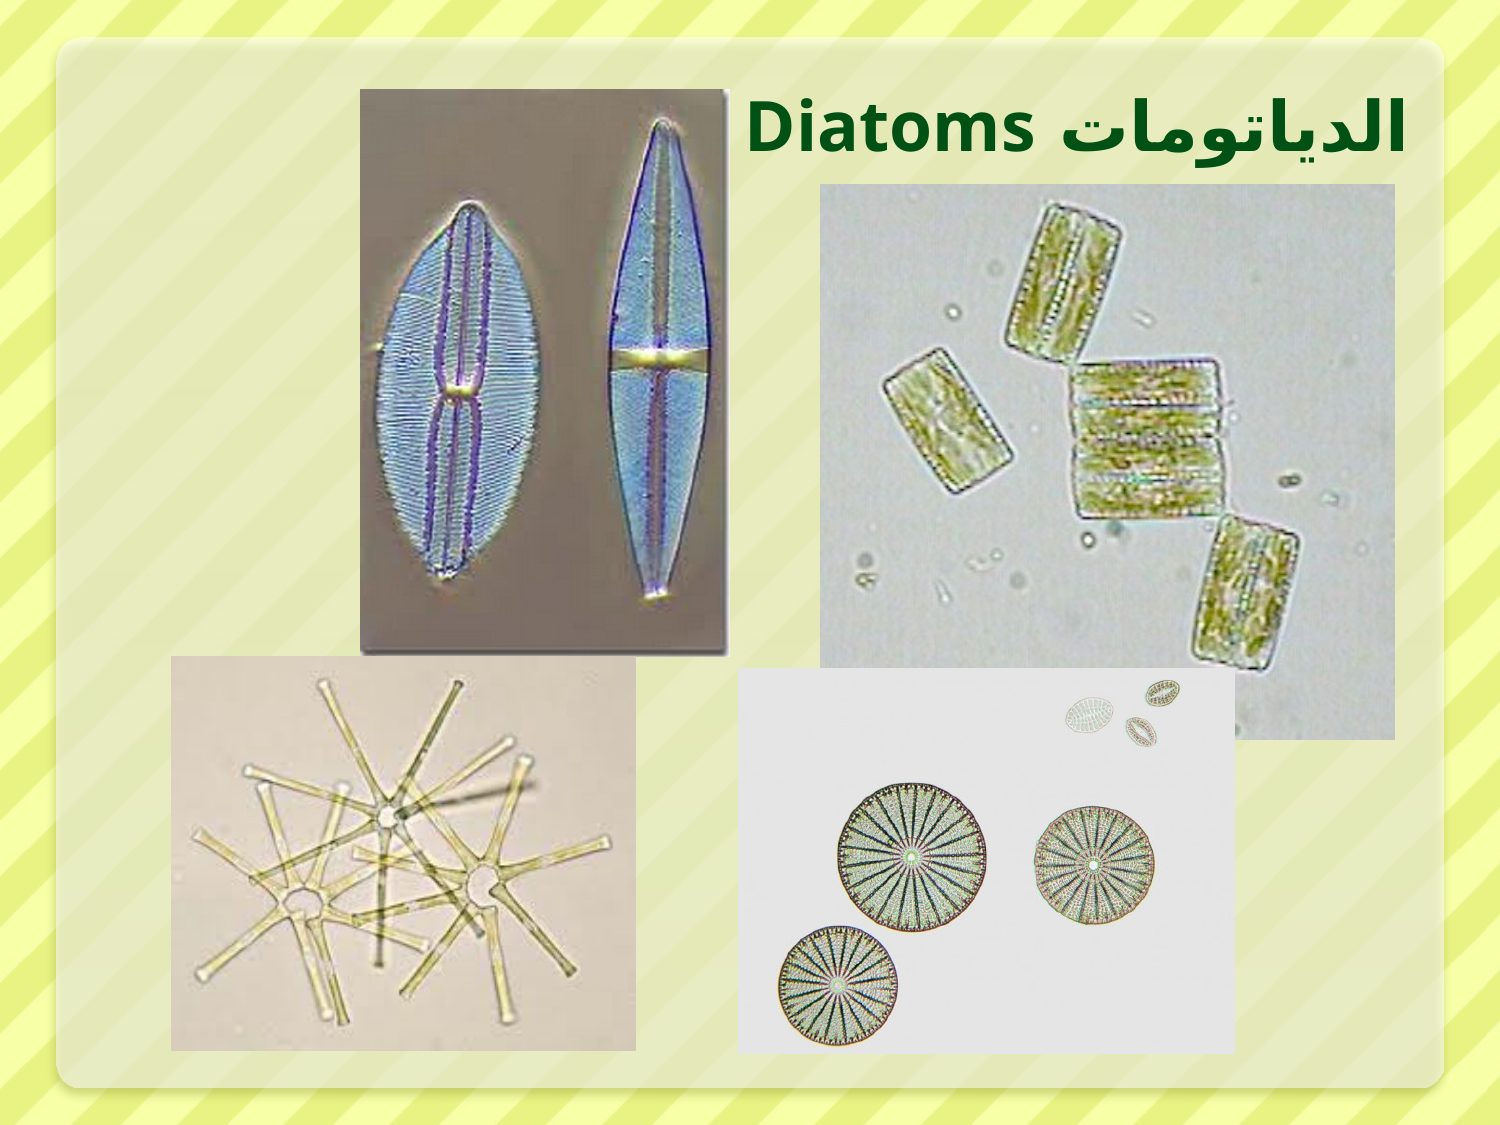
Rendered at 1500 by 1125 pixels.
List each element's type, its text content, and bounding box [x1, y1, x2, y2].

picture [171, 90, 730, 1051]
picture [738, 184, 1395, 1054]
text_box الدياتومات Diatoms [74, 73, 1425, 173]
